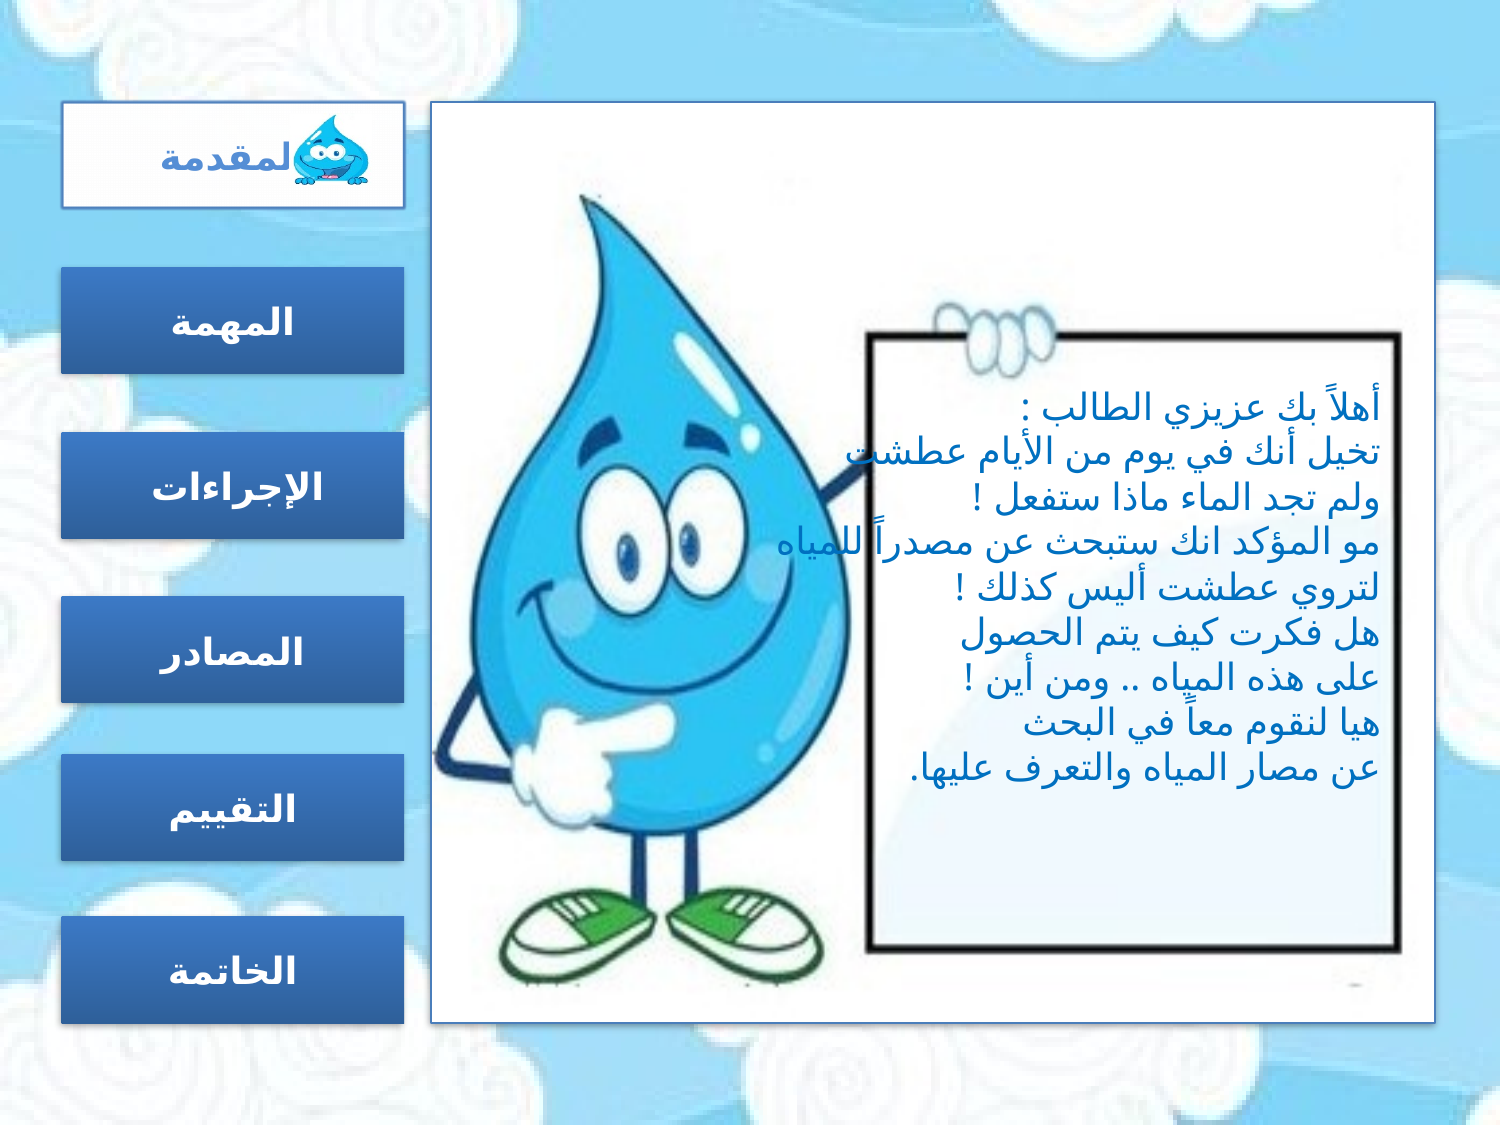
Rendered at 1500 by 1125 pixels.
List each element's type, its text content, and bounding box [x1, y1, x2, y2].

text_box المقدمة [62, 102, 405, 208]
text_box الإجراءات [61, 432, 405, 539]
picture [0, 0, 1500, 1125]
text_box التقييم [61, 754, 405, 861]
text_box الخاتمة [61, 916, 405, 1024]
text_box المهمة [61, 267, 405, 374]
text_box أهلاً بك عزيزي الطالب : تخيل أنك في يوم من الأيام عطشت ولم تجد الماء ماذا ستفعل ! مو المؤكد انك ستبحث عن مصدراً للمياه لتروي عطشت أليس كذلك ! هل فكرت كيف يتم الحصول على هذه المياه .. ومن أين ! هيا لنقوم معاً في البحث عن مصار المياه والتعرف عليها. [430, 101, 1436, 1024]
text_box المصادر [61, 596, 405, 703]
